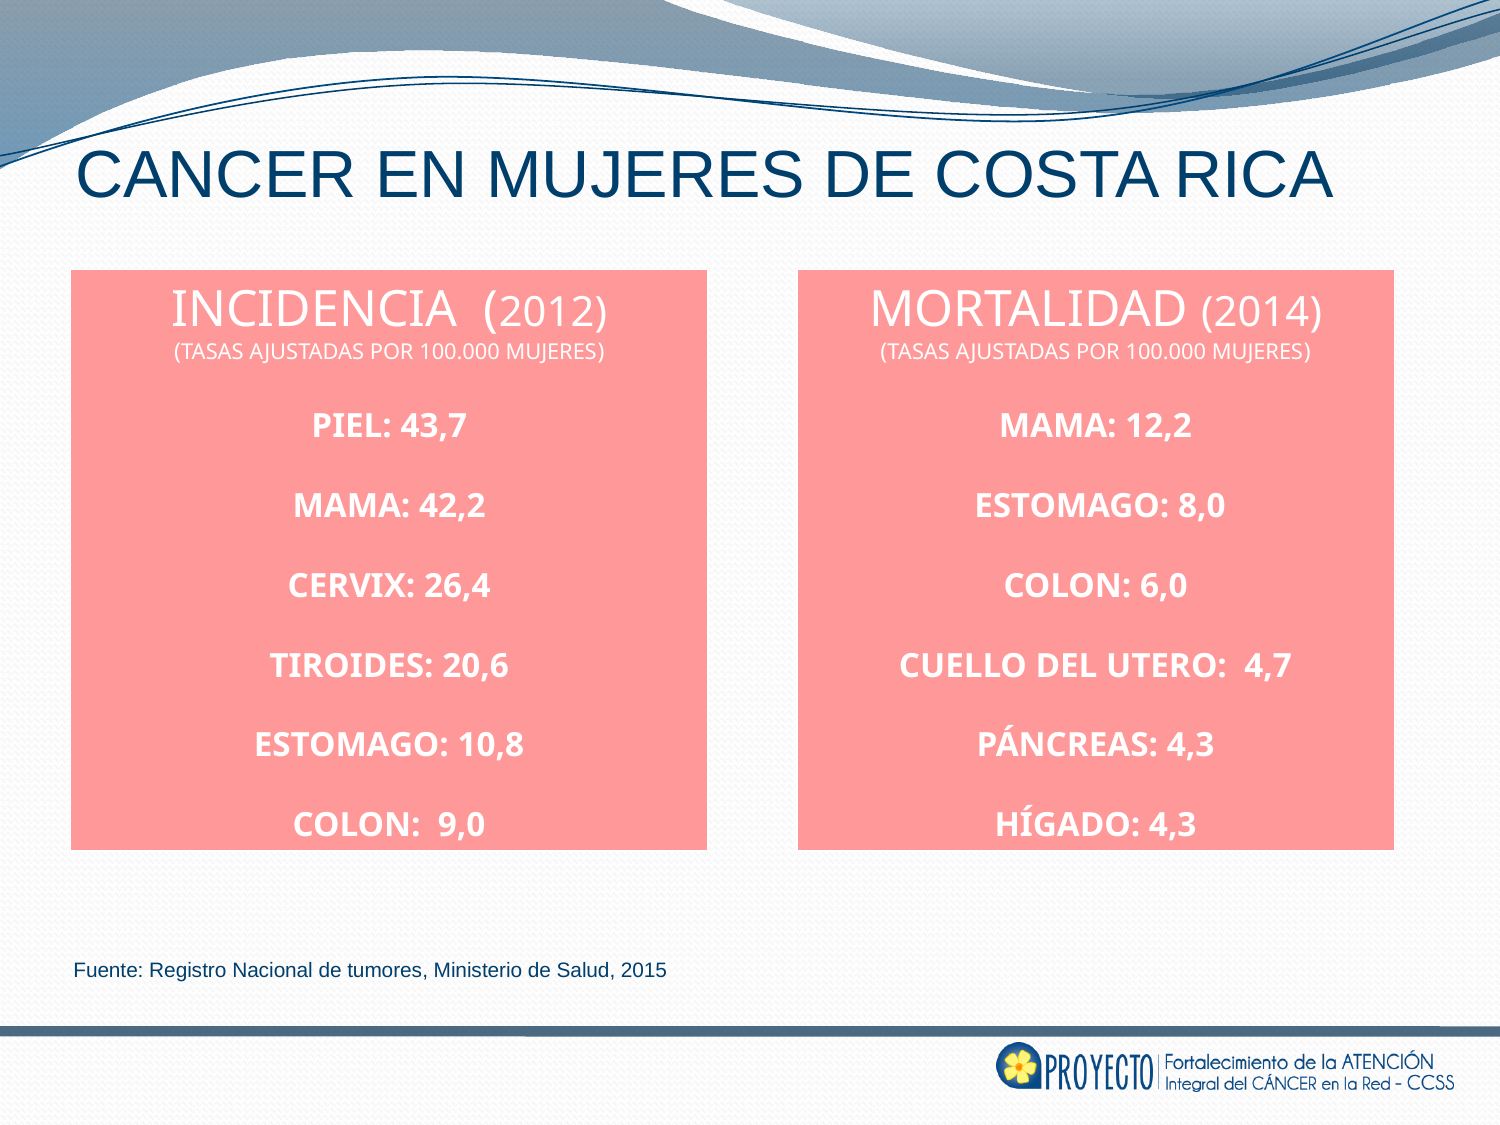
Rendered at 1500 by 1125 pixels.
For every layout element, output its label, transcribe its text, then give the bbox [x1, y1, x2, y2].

text_box INCIDENCIA (2012) (TASAS AJUSTADAS POR 100.000 MUJERES) PIEL: 43,7 MAMA: 42,2 CERVIX: 26,4 TIROIDES: 20,6 ESTOMAGO: 10,8 COLON: 9,0 [70, 269, 709, 851]
text_box Fuente: Registro Nacional de tumores, Ministerio de Salud, 2015 [58, 949, 1008, 989]
text_box MORTALIDAD (2014) (TASAS AJUSTADAS POR 100.000 MUJERES) MAMA: 12,2 ESTOMAGO: 8,0 COLON: 6,0 CUELLO DEL UTERO: 4,7 PÁNCREAS: 4,3 HÍGADO: 4,3 [796, 269, 1395, 851]
picture [996, 1042, 1454, 1092]
title CANCER EN MUJERES DE COSTA RICA [75, 115, 1425, 211]
